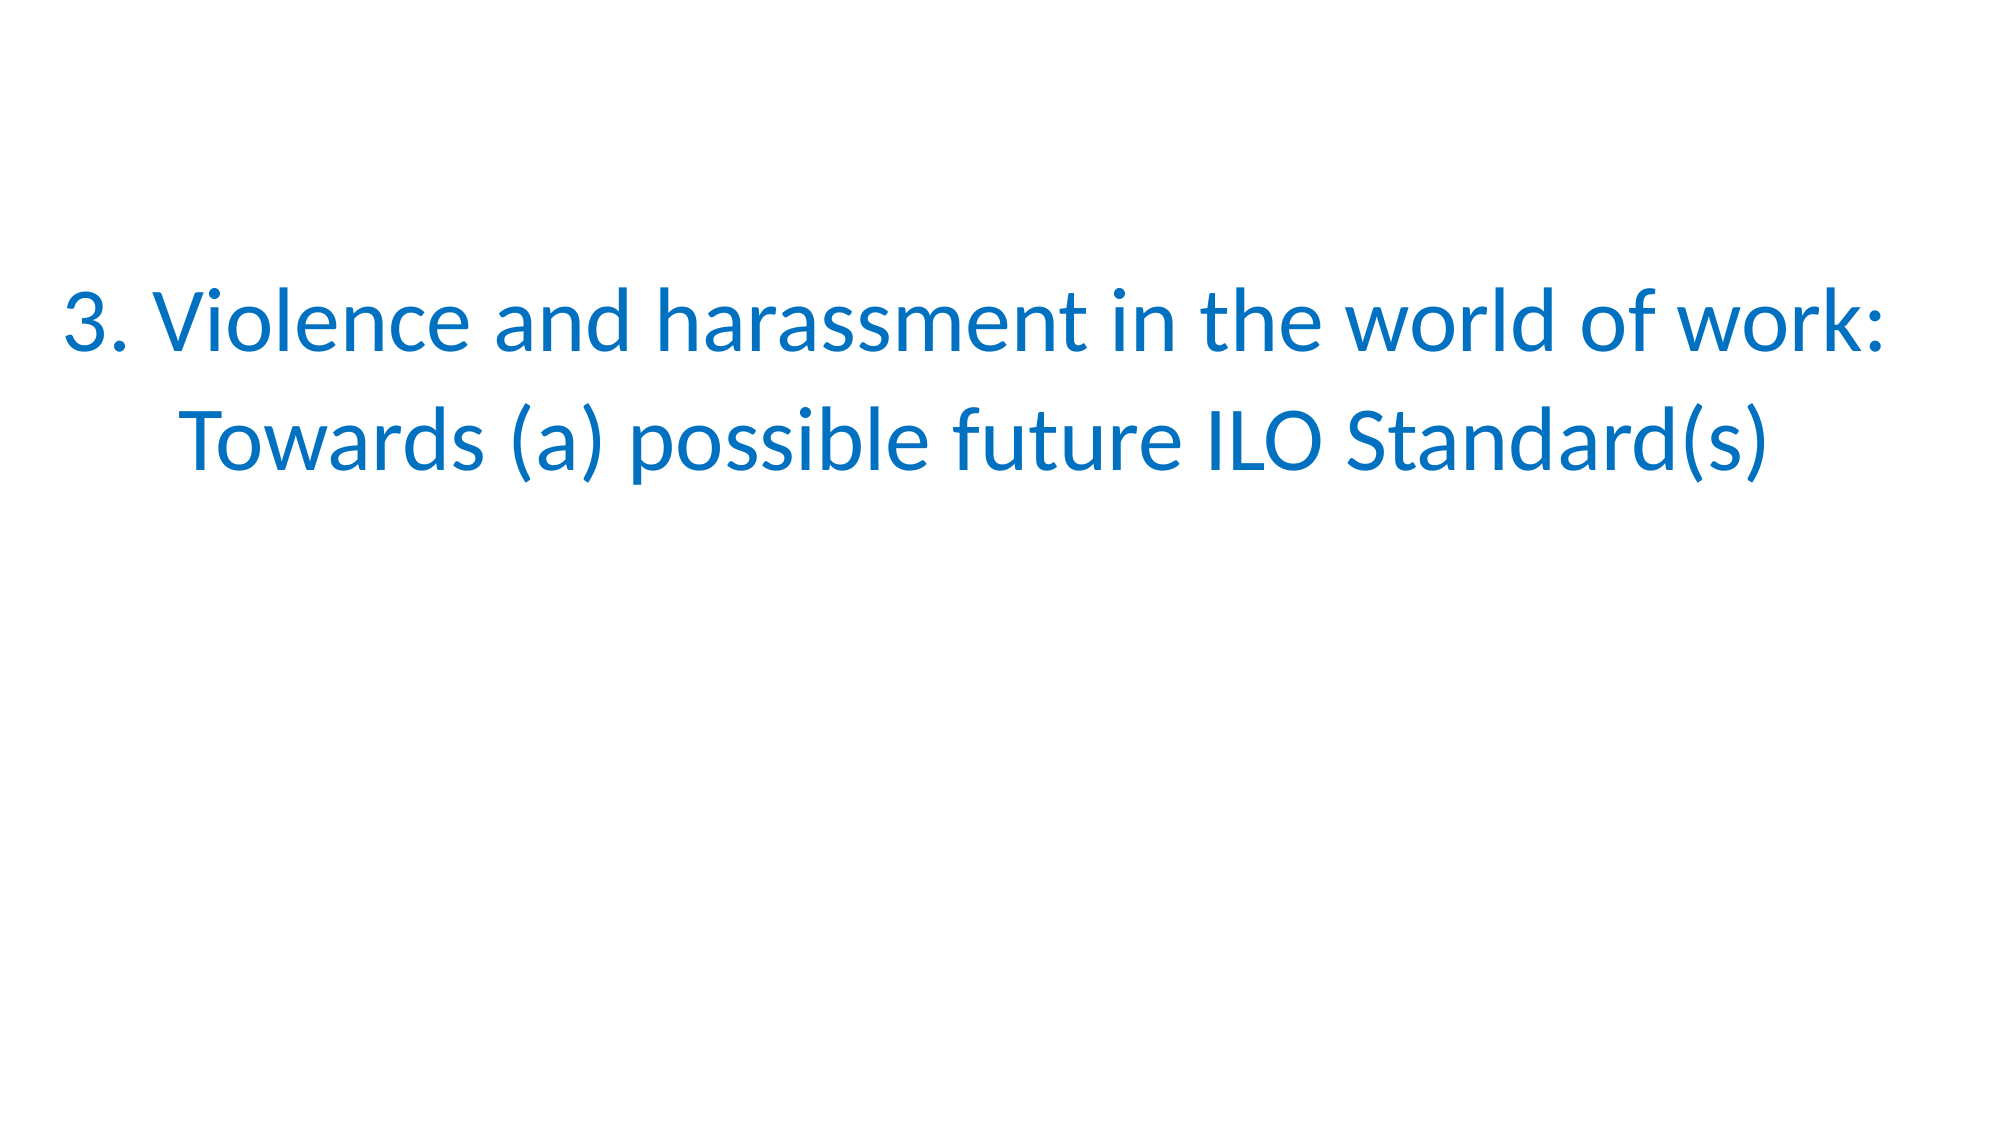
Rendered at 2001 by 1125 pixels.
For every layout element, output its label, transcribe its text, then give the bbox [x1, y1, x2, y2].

list 3. Violence and harassment in the world of work: Towards (a) possible future ILO Standard(s) [30, 264, 1923, 1125]
